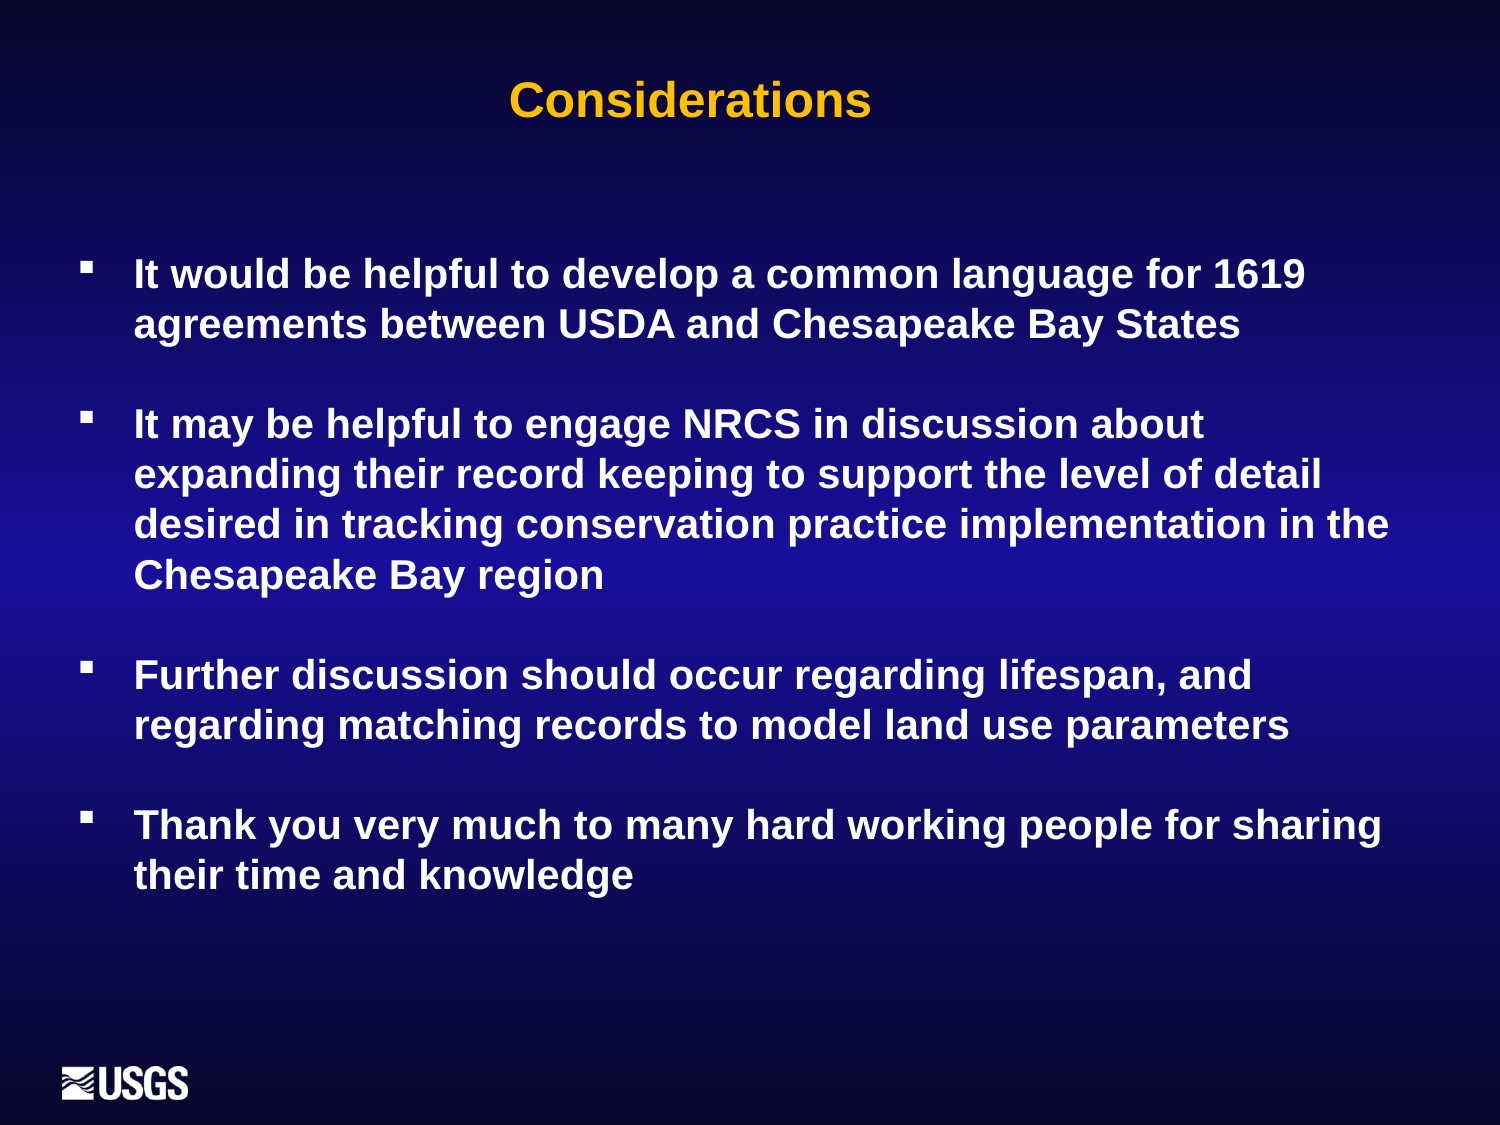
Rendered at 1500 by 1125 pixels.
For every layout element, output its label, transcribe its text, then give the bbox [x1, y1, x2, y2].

text_box Considerations [493, 0, 888, 135]
text_box It would be helpful to develop a common language for 1619 agreements between USDA and Chesapeake Bay States It may be helpful to engage NRCS in discussion about expanding their record keeping to support the level of detail desired in tracking conservation practice implementation in the Chesapeake Bay region Further discussion should occur regarding lifespan, and regarding matching records to model land use parameters Thank you very much to many hard working people for sharing their time and knowledge [62, 199, 1425, 1125]
